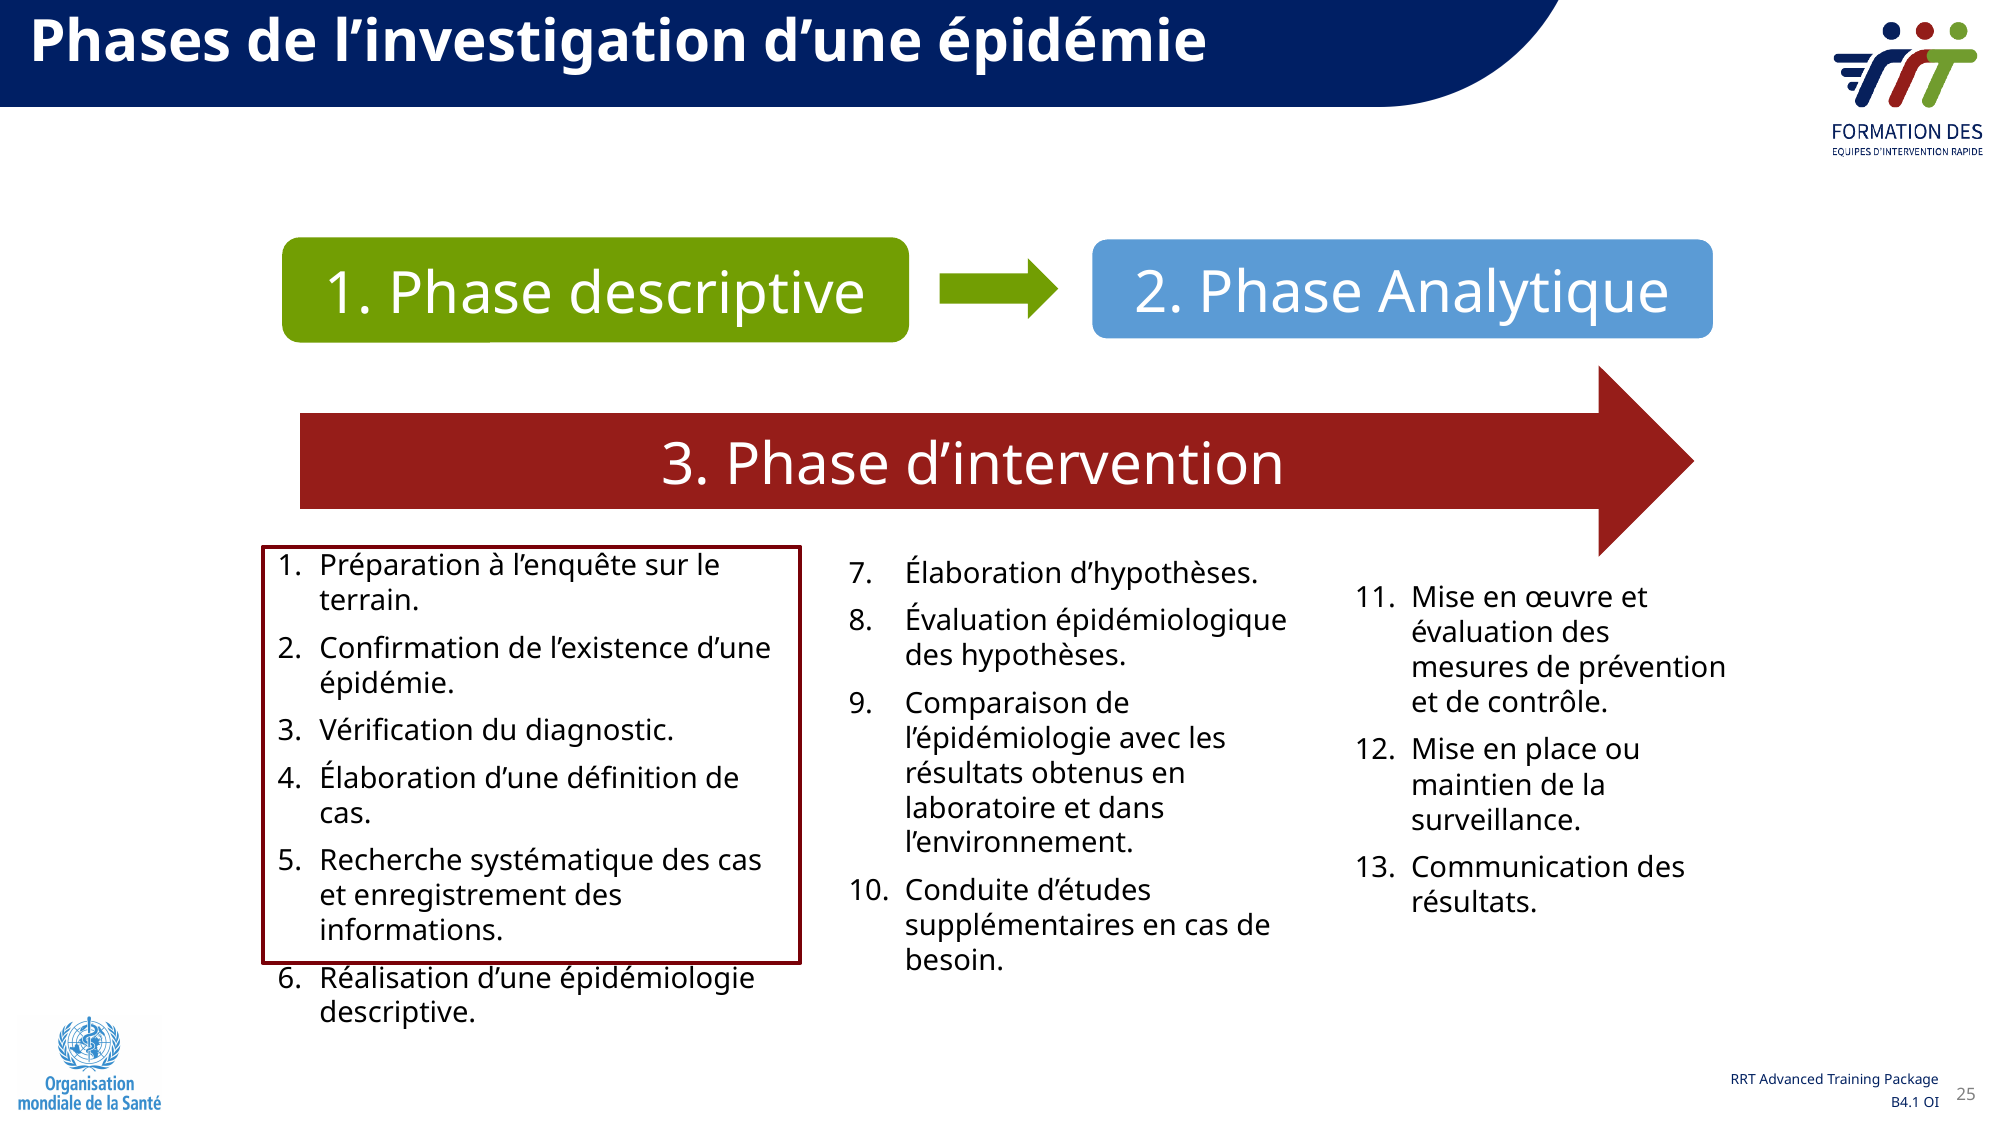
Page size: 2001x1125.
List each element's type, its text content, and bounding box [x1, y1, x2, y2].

picture [1832, 21, 1983, 157]
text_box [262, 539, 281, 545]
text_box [281, 236, 1717, 557]
text_box Préparation à l’enquête sur le terrain. Confirmation de l’existence d’une épidémie. Vérification du diagnostic. Élaboration d’une définition de cas. Recherche systématique des cas et enregistrement des informations. Réalisation d’une épidémiologie descriptive. [262, 965, 801, 1028]
text_box Phases de l’investigation d’une épidémie [14, 0, 1630, 100]
text_box Élaboration d’hypothèses. Évaluation épidémiologique des hypothèses. Comparaison de l’épidémiologie avec les résultats obtenus en laboratoire et dans l’environnement. Conduite d’études supplémentaires en cas de besoin. [833, 557, 1340, 992]
picture [0, 0, 1583, 107]
picture [17, 1015, 162, 1111]
text_box [261, 545, 802, 965]
text_box Mise en œuvre et évaluation des mesures de prévention et de contrôle. Mise en place ou maintien de la surveillance. Communication des résultats. [1339, 571, 1747, 944]
